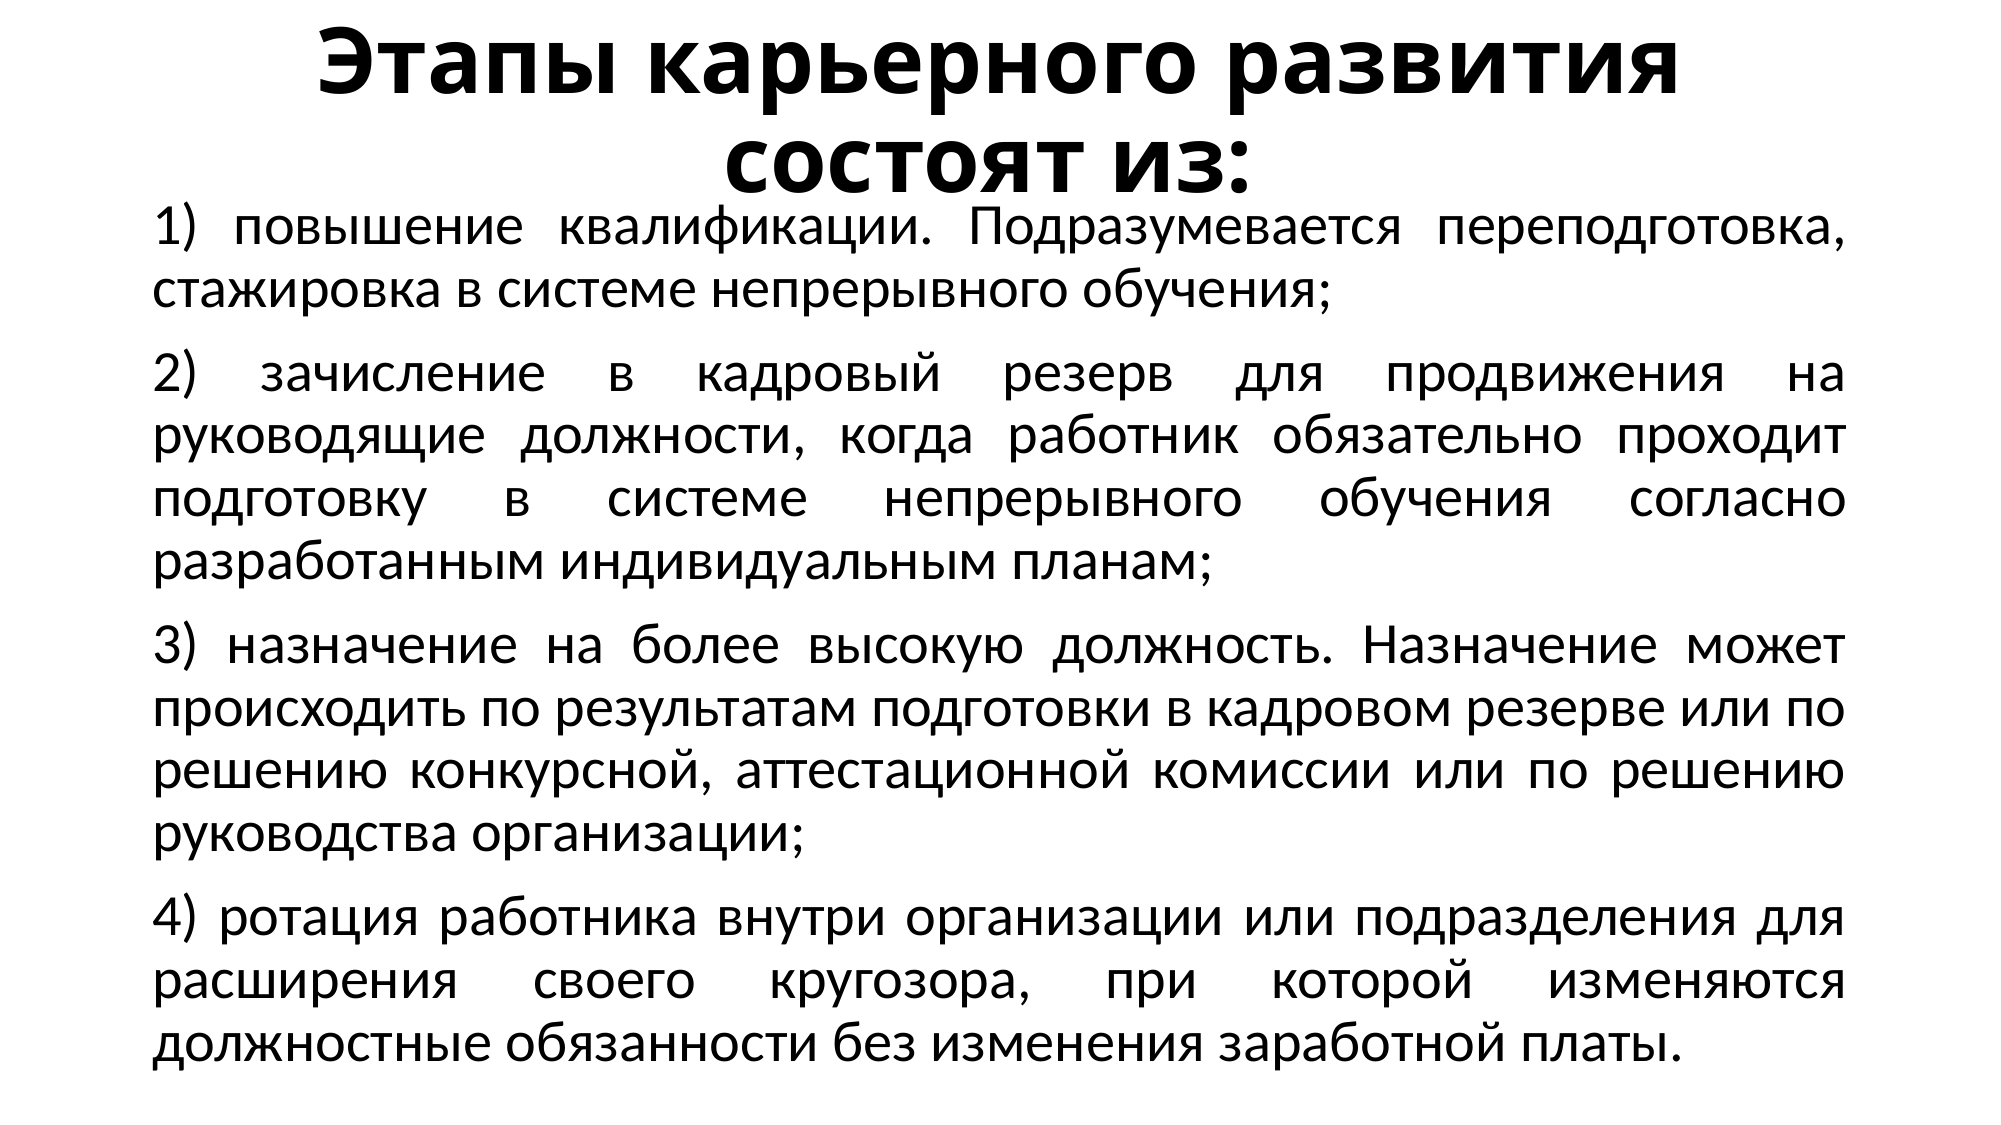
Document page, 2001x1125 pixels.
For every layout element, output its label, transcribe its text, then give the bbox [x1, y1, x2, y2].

list 1) повышение квалификации. Подразумевается переподготовка, стажировка в системе непрерывного обучения; 2) зачисление в кадровый резерв для продвижения на руководящие должности, когда работник обязательно проходит подготовку в системе непрерывного обучения согласно разработанным индивидуальным планам; 3) назначение на более высокую должность. Назначение может происходить по результатам подготовки в кадровом резерве или по решению конкурсной, аттестационной комиссии или по решению руководства организации; 4) ротация работника внутри организации или подразделения для расширения своего кругозора, при которой изменяются должностные обязанности без изменения заработной платы. [137, 186, 1863, 1125]
title Этапы карьерного развития состоят из: [137, 59, 1863, 186]
